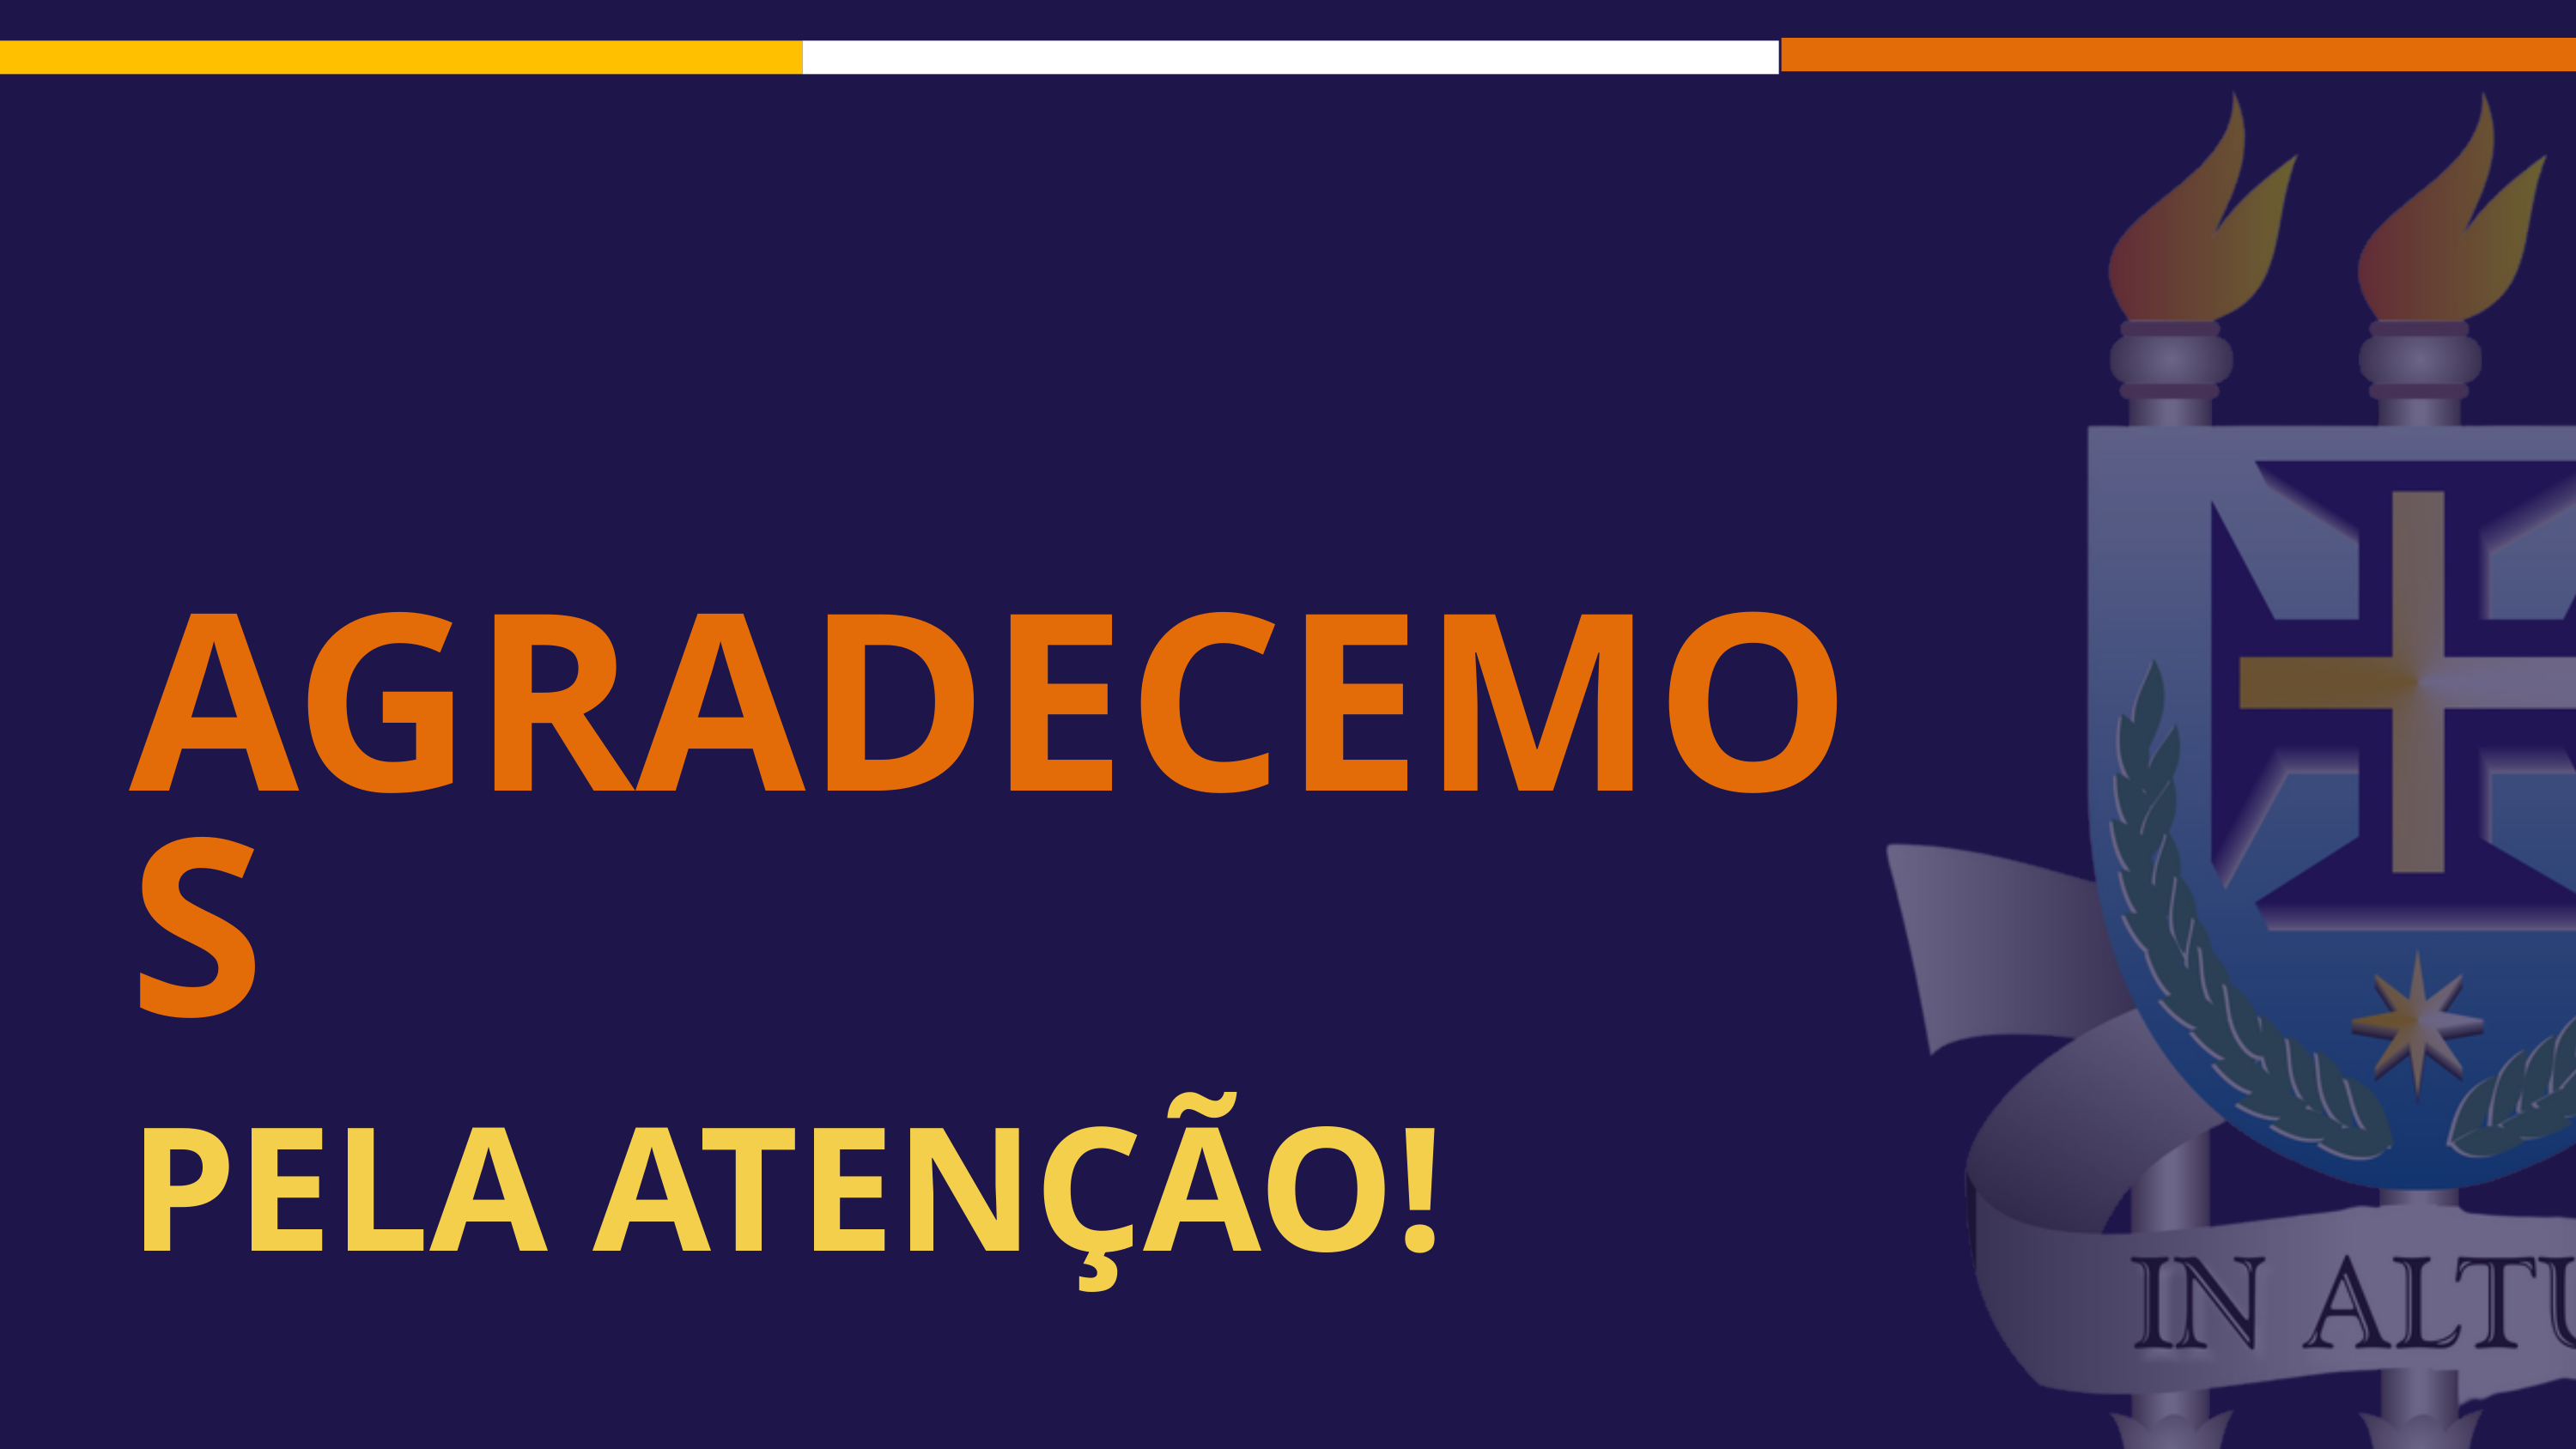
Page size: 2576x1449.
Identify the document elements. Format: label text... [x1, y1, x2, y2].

text_box [803, 40, 1768, 75]
picture [1772, 0, 2576, 1449]
text_box AGRADECEMOS PELA ATENÇÃO! [129, 610, 1768, 1286]
text_box [0, 40, 803, 75]
